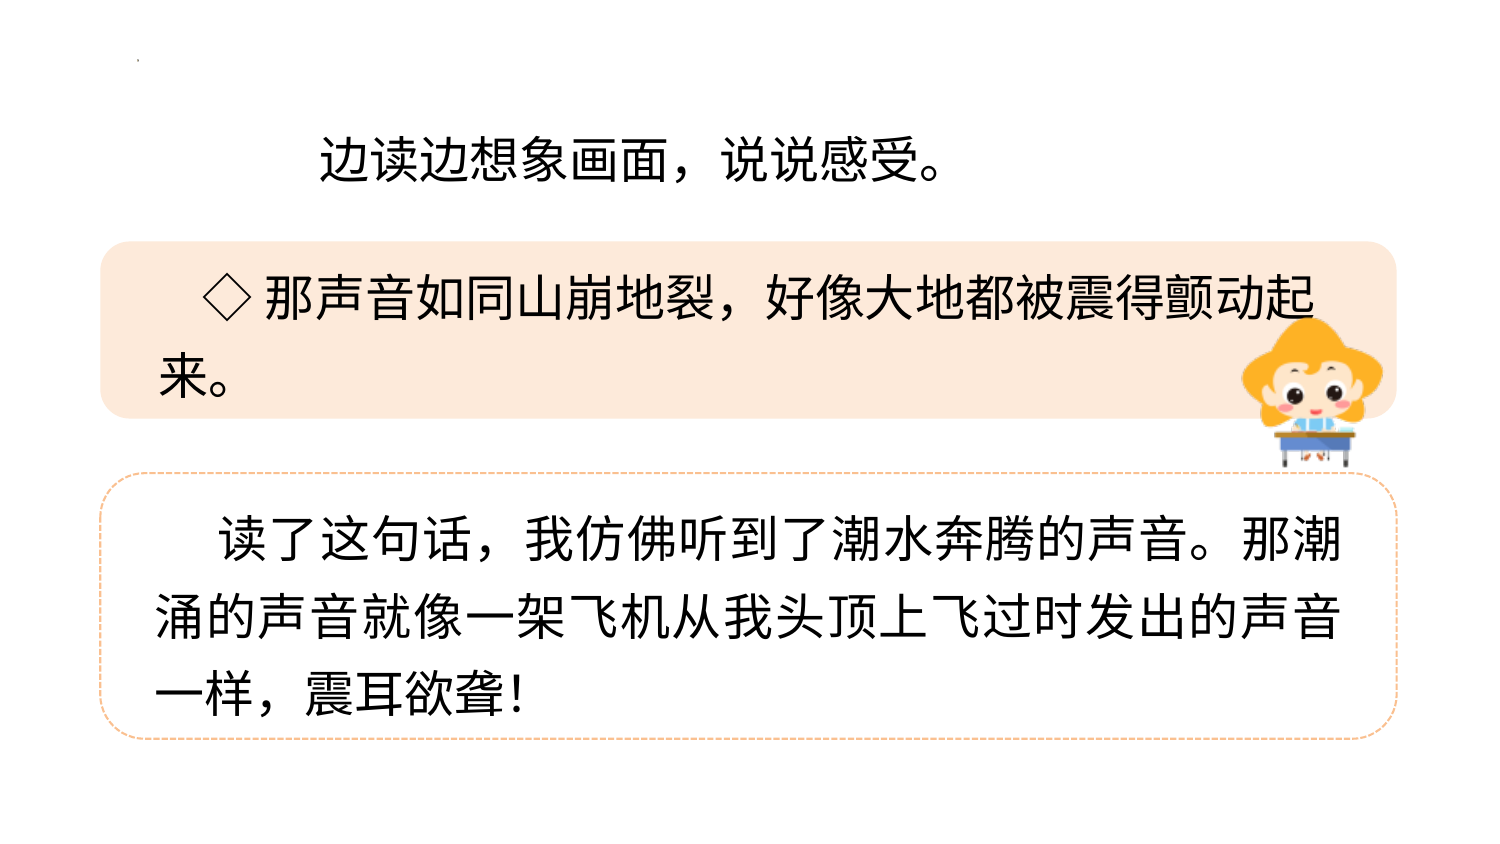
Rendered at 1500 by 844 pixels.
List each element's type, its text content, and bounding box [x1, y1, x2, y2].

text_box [100, 241, 1397, 419]
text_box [100, 473, 1397, 739]
picture [1223, 306, 1397, 480]
text_box 边读边想象画面，说说感受。 [304, 121, 985, 197]
